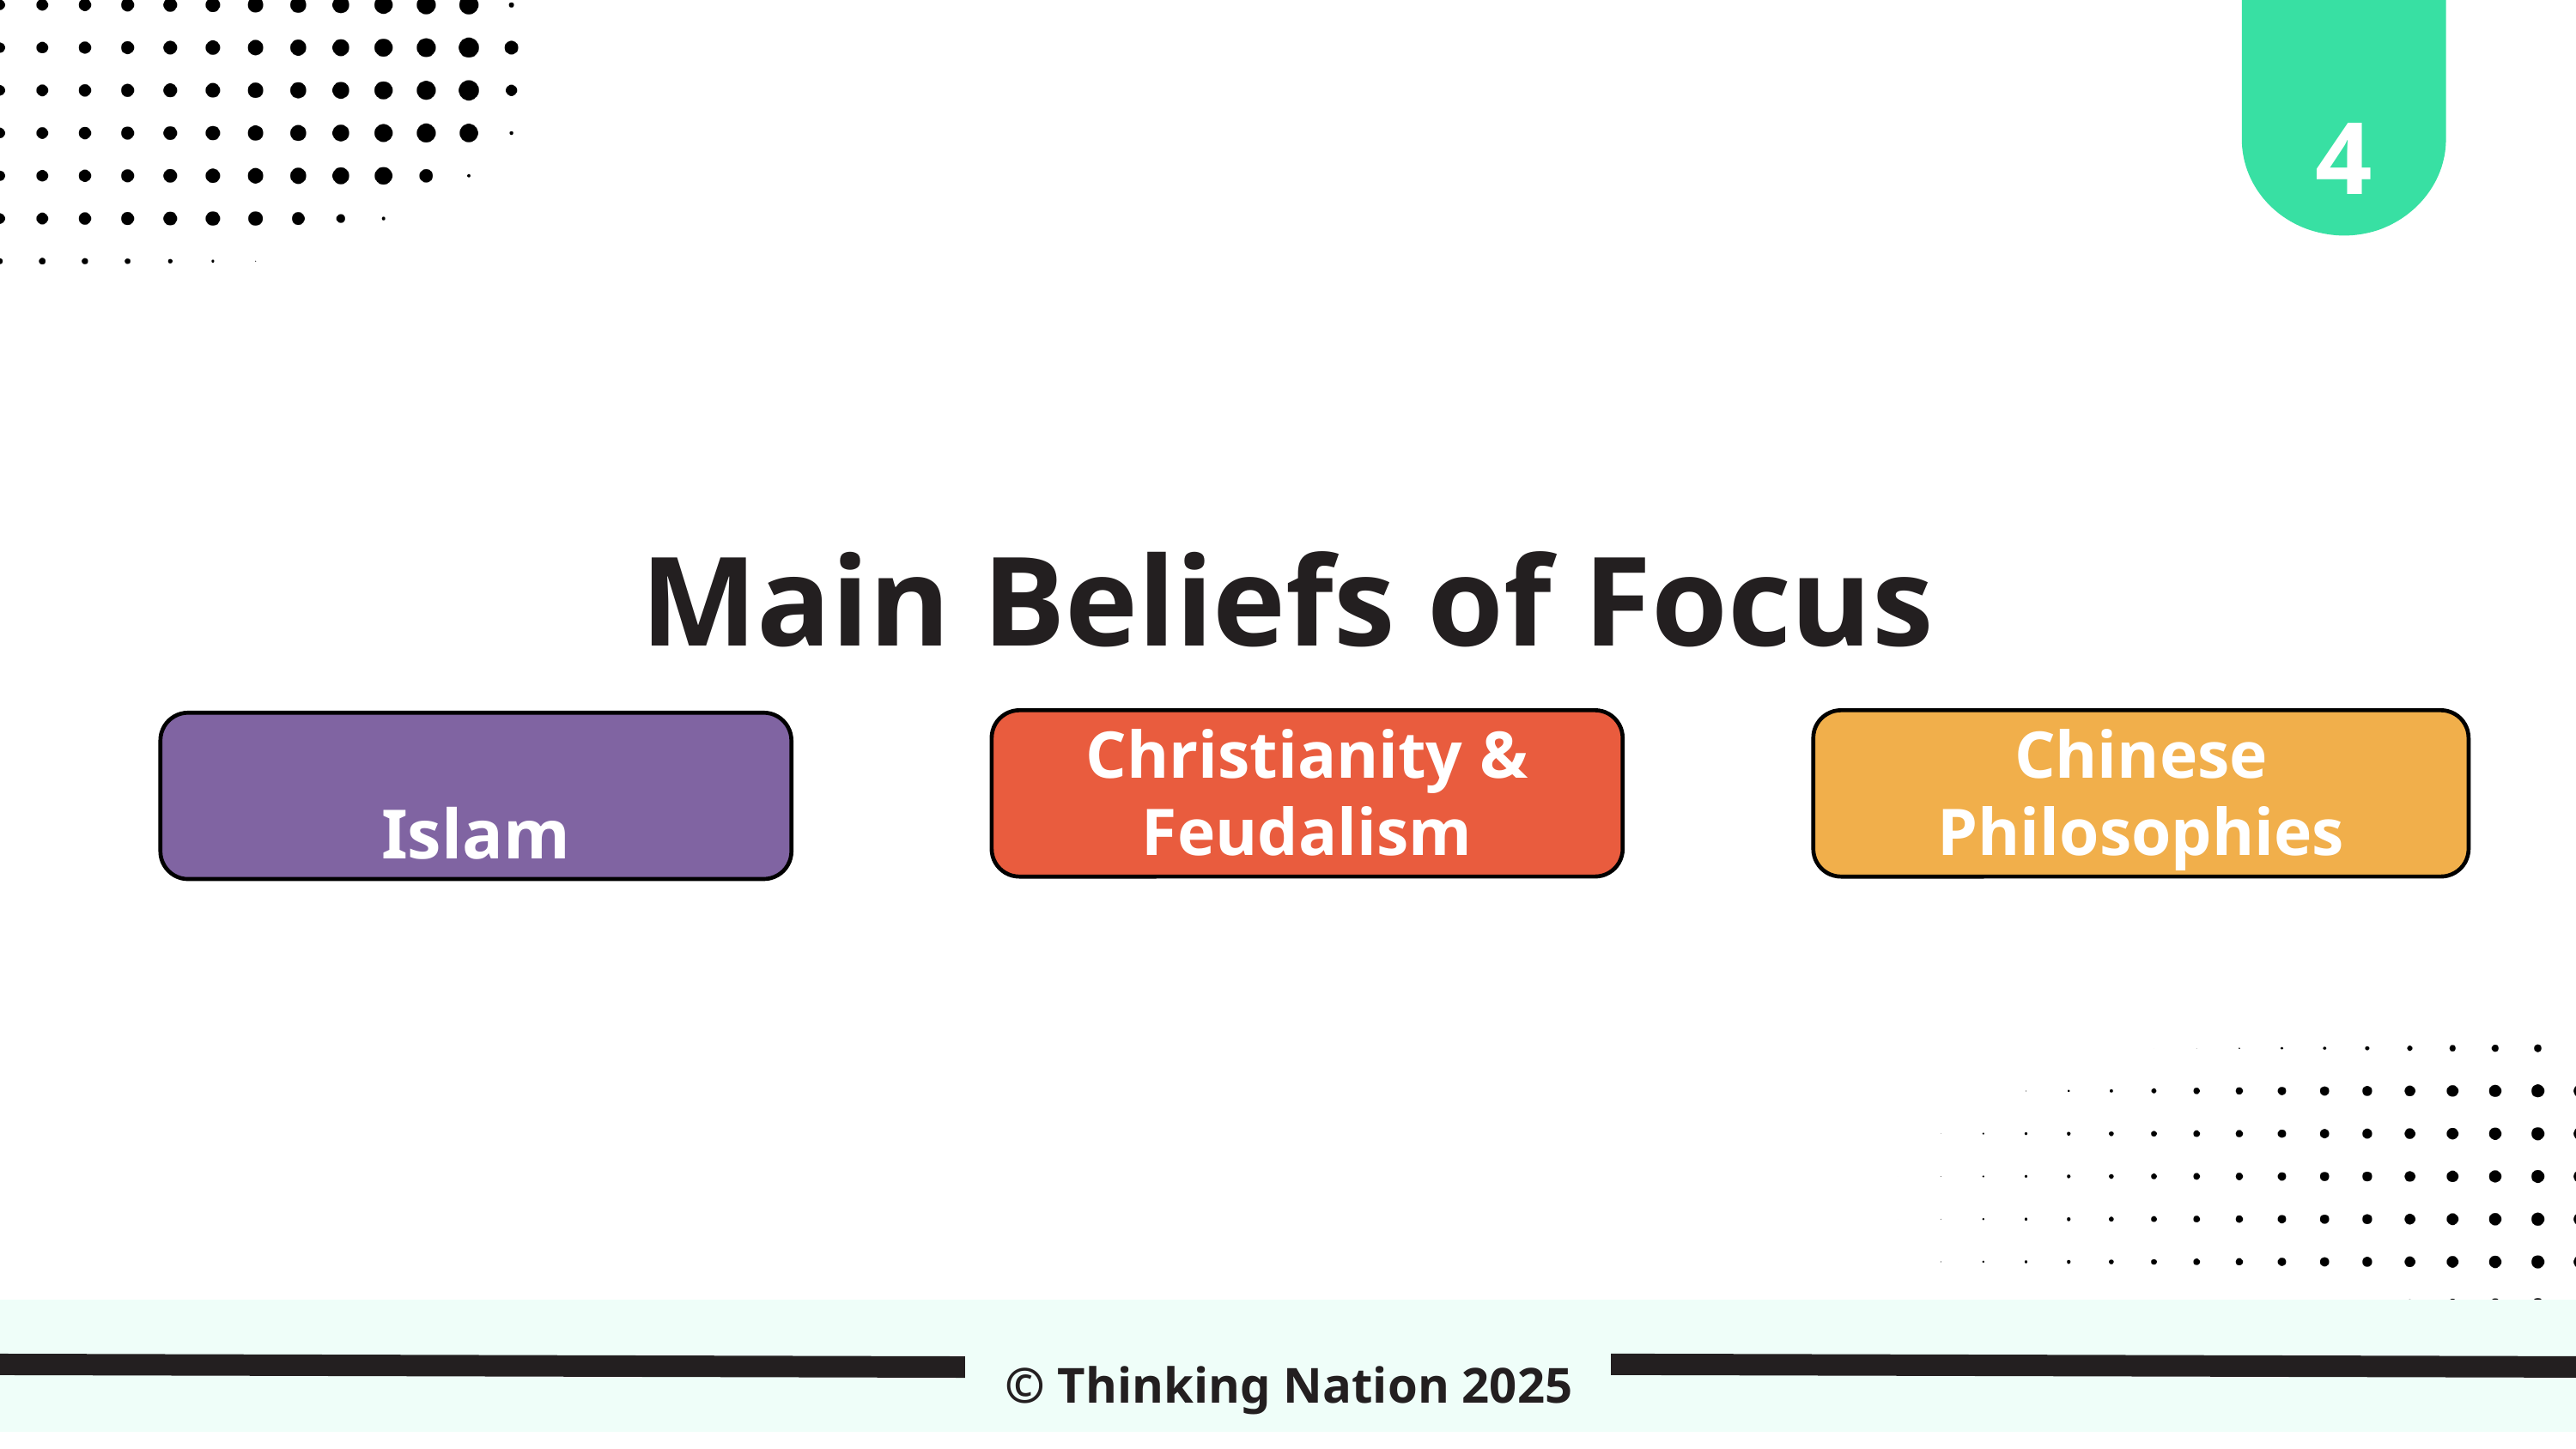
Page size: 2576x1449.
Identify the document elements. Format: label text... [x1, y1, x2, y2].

text_box [1898, 1044, 2576, 1299]
text_box Main Beliefs of Focus [144, 463, 2432, 671]
text_box [0, 0, 519, 264]
text_box Chinese Philosophies [1845, 713, 2437, 869]
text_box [991, 710, 1624, 877]
text_box [1813, 710, 2469, 877]
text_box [160, 712, 792, 880]
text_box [2233, 0, 2455, 236]
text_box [0, 1299, 2576, 1433]
